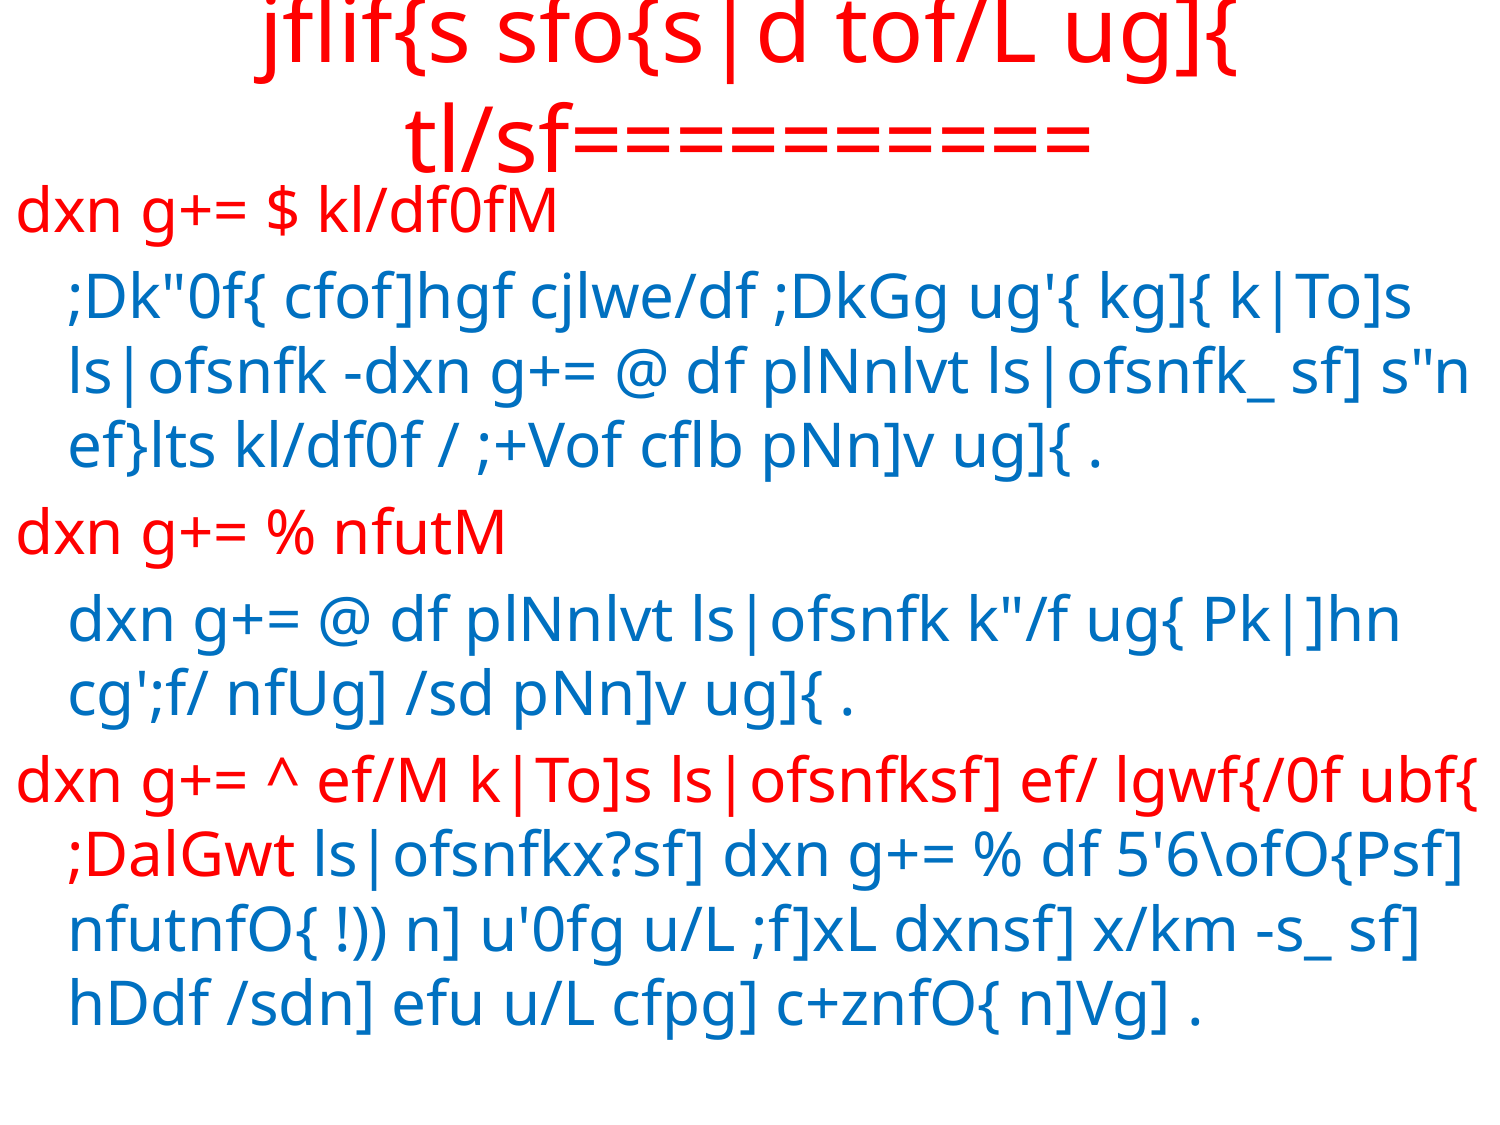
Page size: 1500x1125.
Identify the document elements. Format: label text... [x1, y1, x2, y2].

list dxn g+= $ kl/df0fM ;Dk"0f{ cfof]hgf cjlwe/df ;DkGg ug'{ kg]{ k|To]s ls|ofsnfk -dxn g+= @ df plNnlvt ls|ofsnfk_ sf] s"n ef}lts kl/df0f / ;+Vof cflb pNn]v ug]{ . dxn g+= % nfutM dxn g+= @ df plNnlvt ls|ofsnfk k"/f ug{ Pk|]hn cg';f/ nfUg] /sd pNn]v ug]{ . dxn g+= ^ ef/M k|To]s ls|ofsnfksf] ef/ lgwf{/0f ubf{ ;DalGwt ls|ofsnfkx?sf] dxn g+= % df 5'6\ofO{Psf] nfutnfO{ !)) n] u'0fg u/L ;f]xL dxnsf] x/km -s_ sf] hDdf /sdn] efu u/L cfpg] c+znfO{ n]Vg] . [0, 162, 1500, 1125]
title jflif{s sfo{s|d tof/L ug]{ tl/sf========== [75, 0, 1425, 162]
